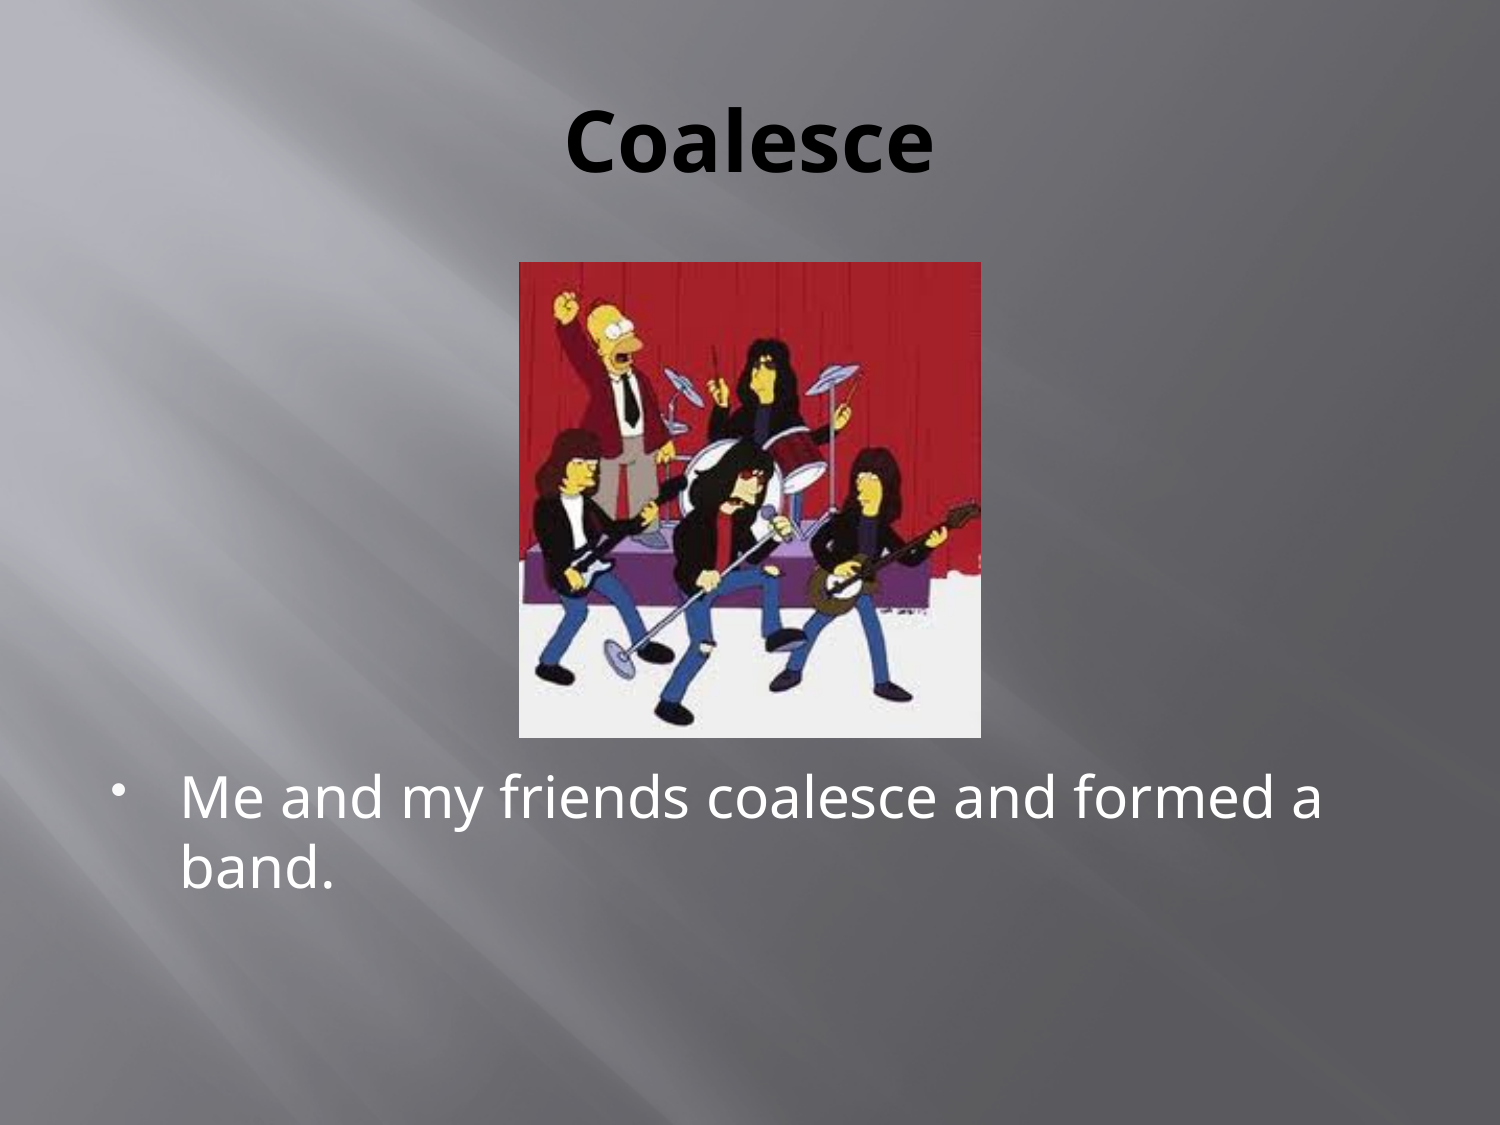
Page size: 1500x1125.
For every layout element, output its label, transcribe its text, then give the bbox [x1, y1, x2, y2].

picture [519, 262, 981, 738]
title Coalesce [75, 45, 1425, 233]
list Me and my friends coalesce and formed a band. [75, 262, 1425, 1035]
